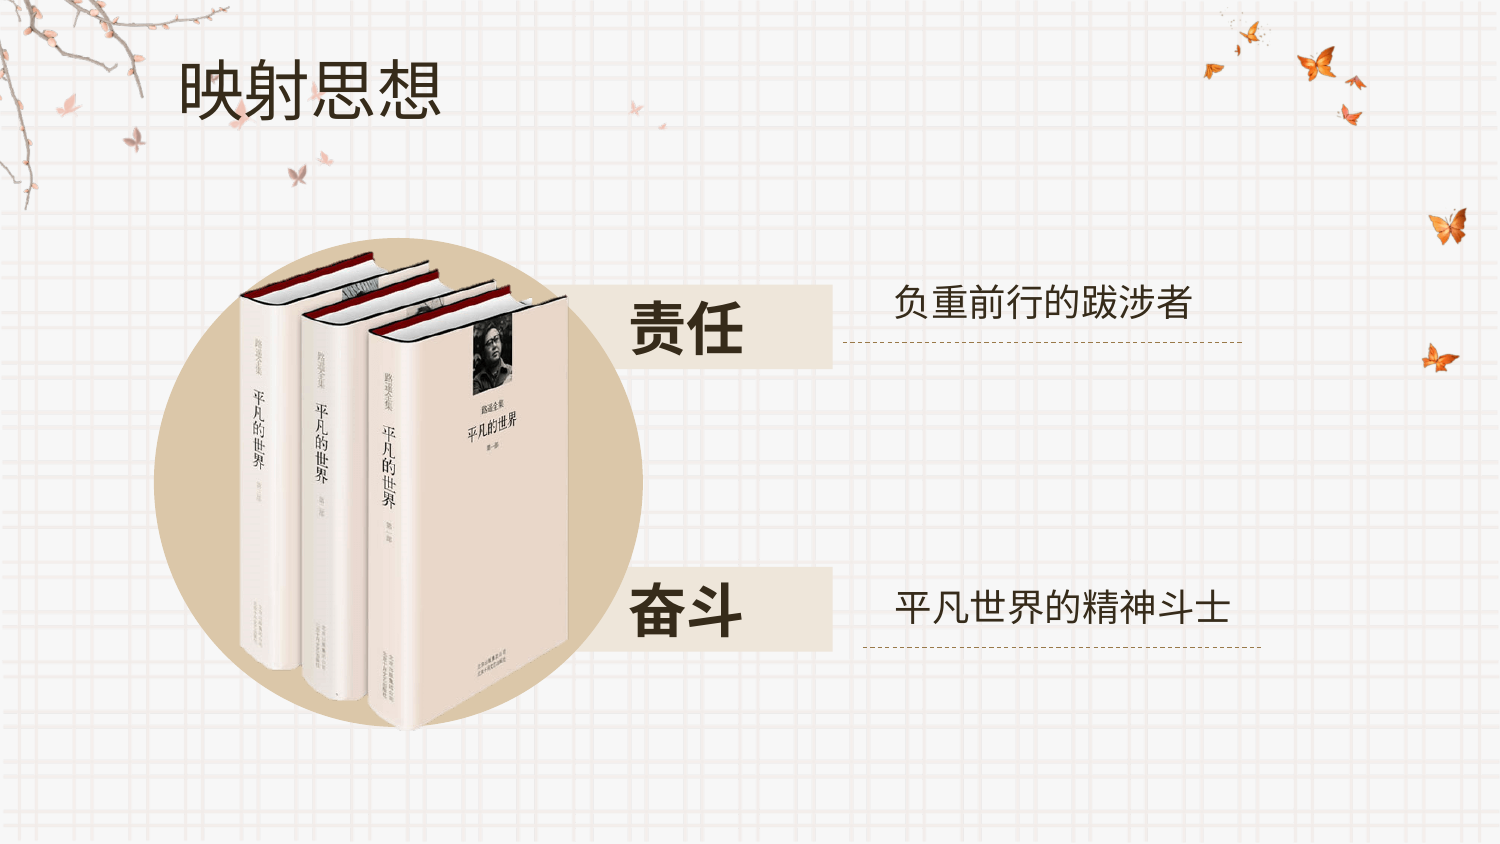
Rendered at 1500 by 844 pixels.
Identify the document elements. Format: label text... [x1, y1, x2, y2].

text_box 责任 [643, 284, 833, 370]
text_box 映射思想 [162, 41, 765, 155]
picture [0, 1, 247, 289]
text_box 负重前行的跋涉者 [764, 271, 1323, 332]
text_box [153, 237, 643, 746]
text_box 奋斗 [643, 566, 833, 652]
picture [1192, 7, 1473, 403]
text_box 平凡世界的精神斗士 [784, 576, 1343, 637]
